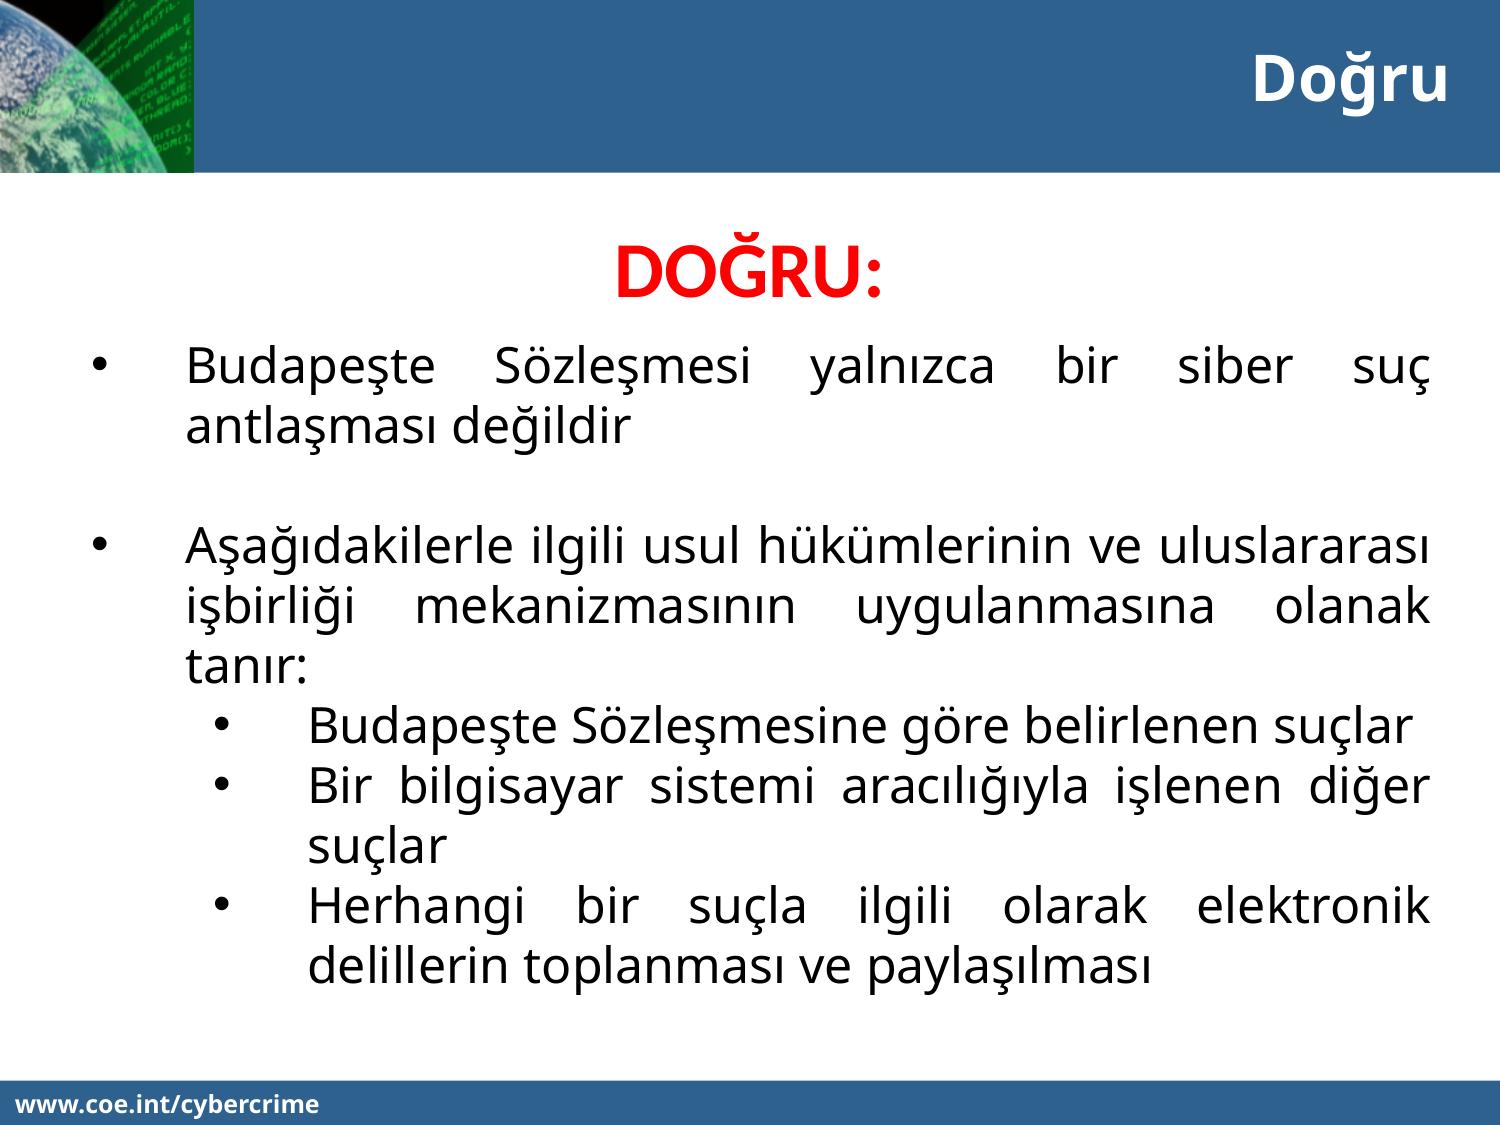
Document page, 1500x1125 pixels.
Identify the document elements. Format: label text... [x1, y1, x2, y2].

text_box [868, 339, 1382, 416]
text_box www.coe.int/cybercrime [0, 1079, 1500, 1125]
picture [0, 0, 194, 173]
text_box Budapeşte Sözleşmesi yalnızca bir siber suç antlaşması değildir Aşağıdakilerle ilgili usul hükümlerinin ve uluslararası işbirliği mekanizmasının uygulanmasına olanak tanır: Budapeşte Sözleşmesine göre belirlenen suçlar Bir bilgisayar sistemi aracılığıyla işlenen diğer suçlar Herhangi bir suçla ilgili olarak elektronik delillerin toplanması ve paylaşılması [76, 326, 1447, 1001]
text_box [197, 0, 1500, 175]
picture [363, 195, 1137, 351]
text_box Doğru [206, 29, 1483, 122]
